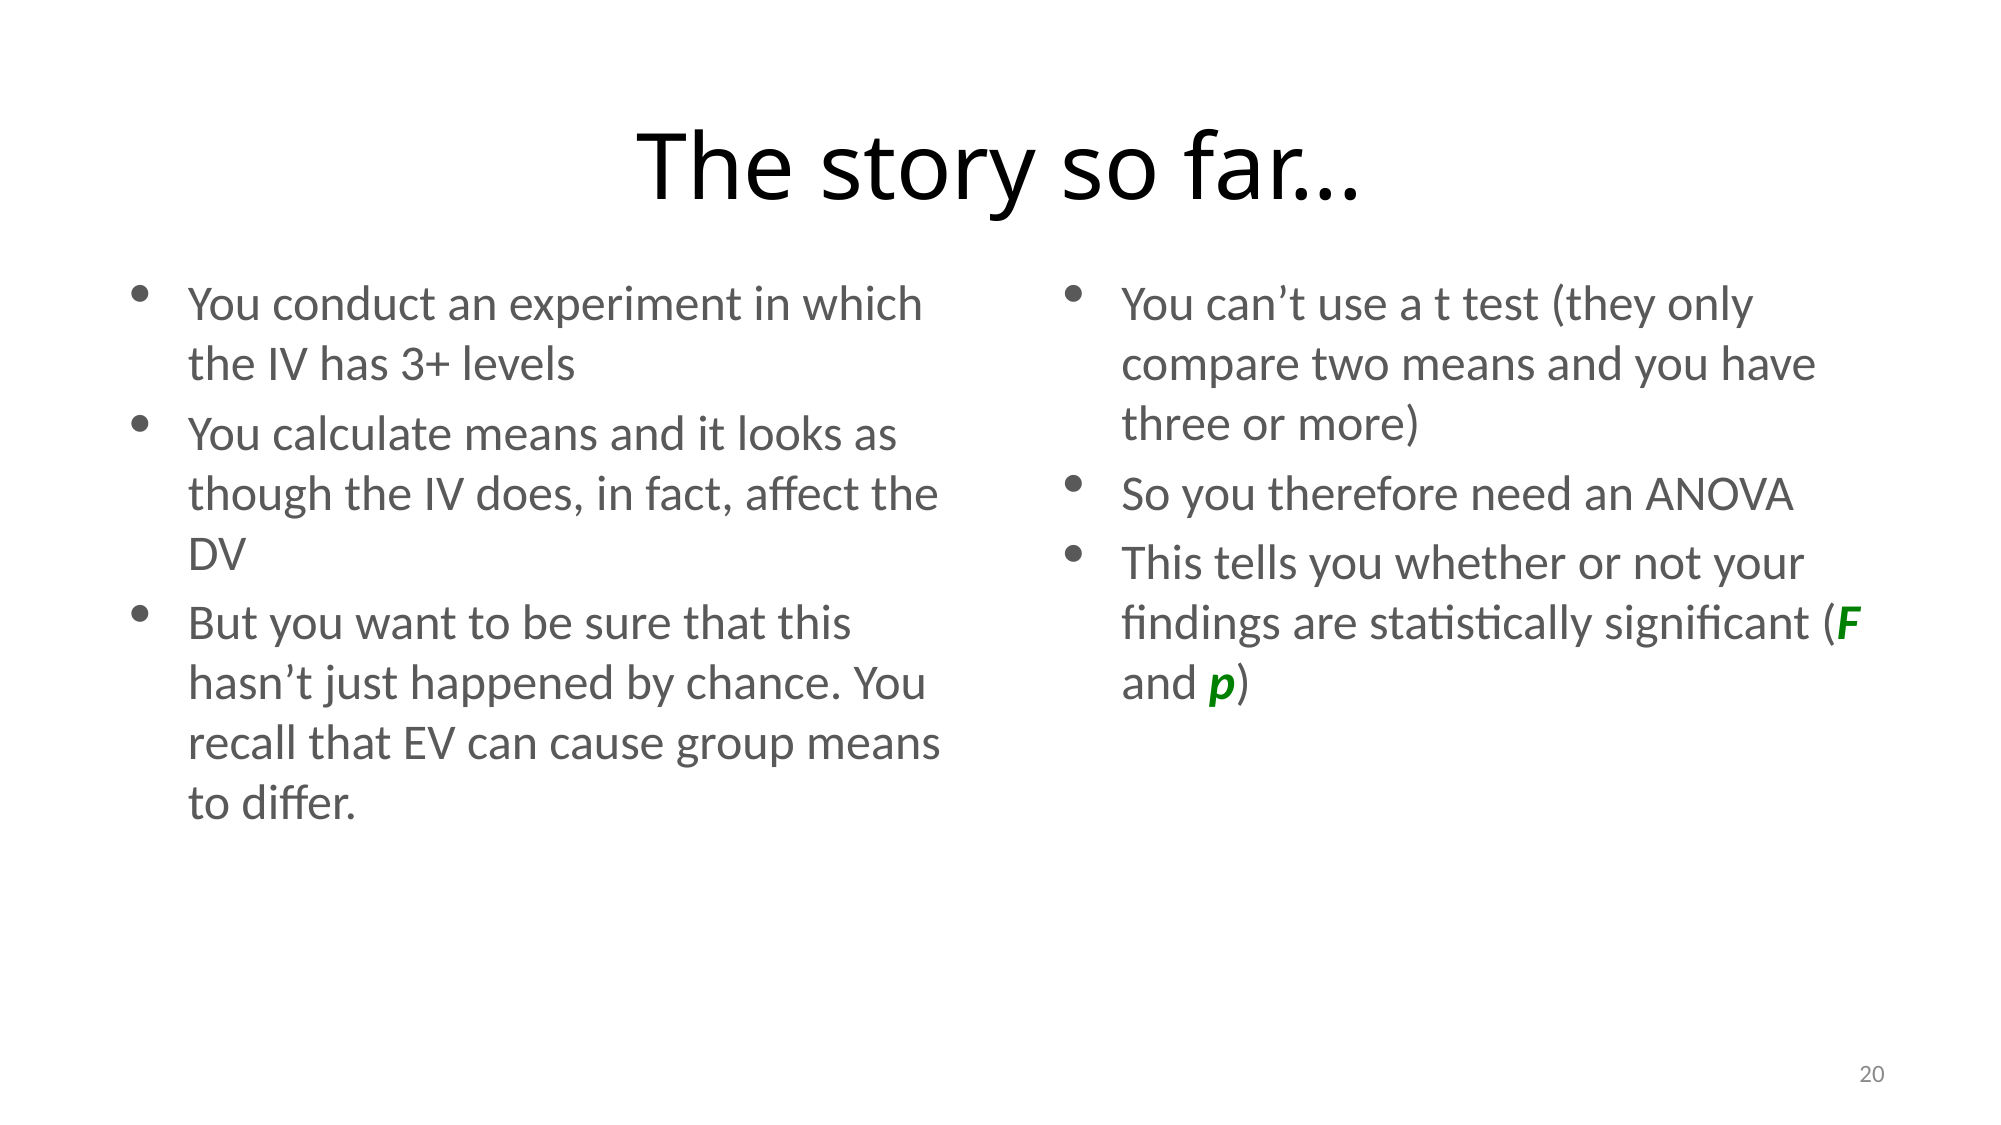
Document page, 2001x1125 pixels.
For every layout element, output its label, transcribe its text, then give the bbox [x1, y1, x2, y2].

list You conduct an experiment in which the IV has 3+ levels You calculate means and it looks as though the IV does, in fact, affect the DV But you want to be sure that this hasn’t just happened by chance. You recall that EV can cause group means to differ. [116, 262, 999, 1006]
list You can’t use a t test (they only compare two means and you have three or more) So you therefore need an ANOVA This tells you whether or not your findings are statistically significant (F and p) [1050, 262, 1933, 905]
slide_number 20 [1433, 1042, 1900, 1103]
title The story so far... [99, 75, 1900, 250]
